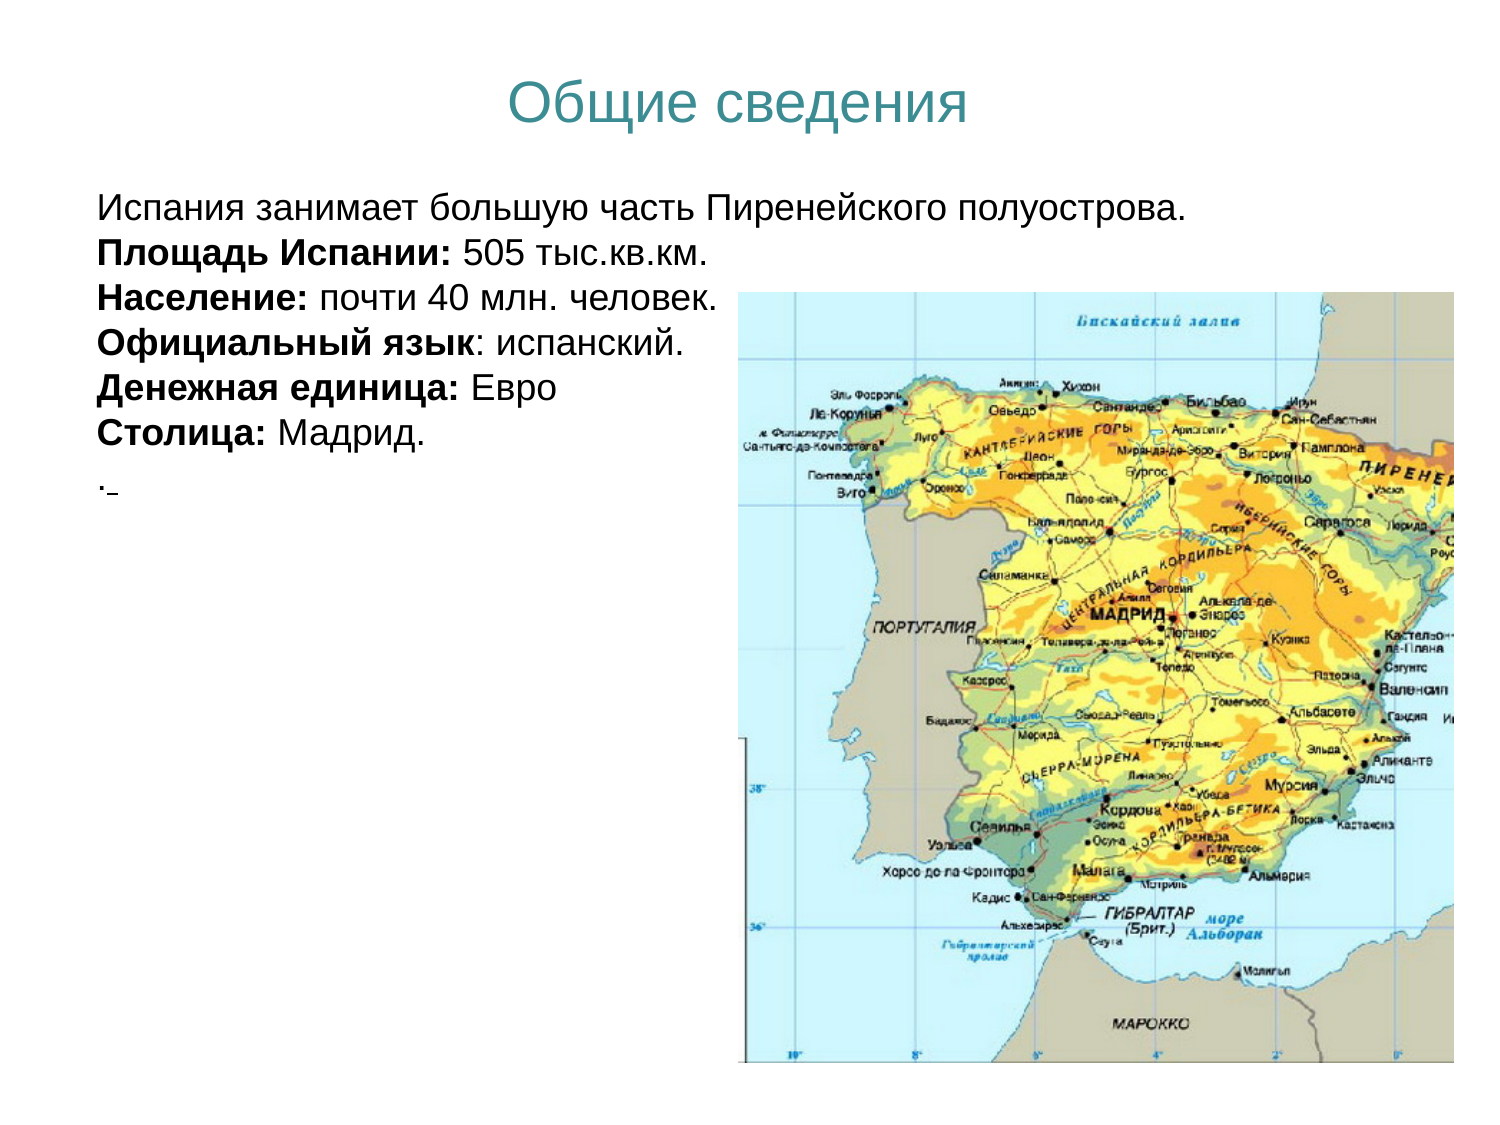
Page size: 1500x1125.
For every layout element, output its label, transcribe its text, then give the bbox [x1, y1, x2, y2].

title Общие сведения [163, 46, 1313, 153]
picture [738, 292, 1454, 1063]
text_box Испания занимает большую часть Пиренейского полуострова. Площадь Испании: 505 тыс.кв.км. Население: почти 40 млн. человек. Официальный язык: испанский. Денежная единица: Евро Столица: Мадрид. . [81, 175, 1430, 551]
